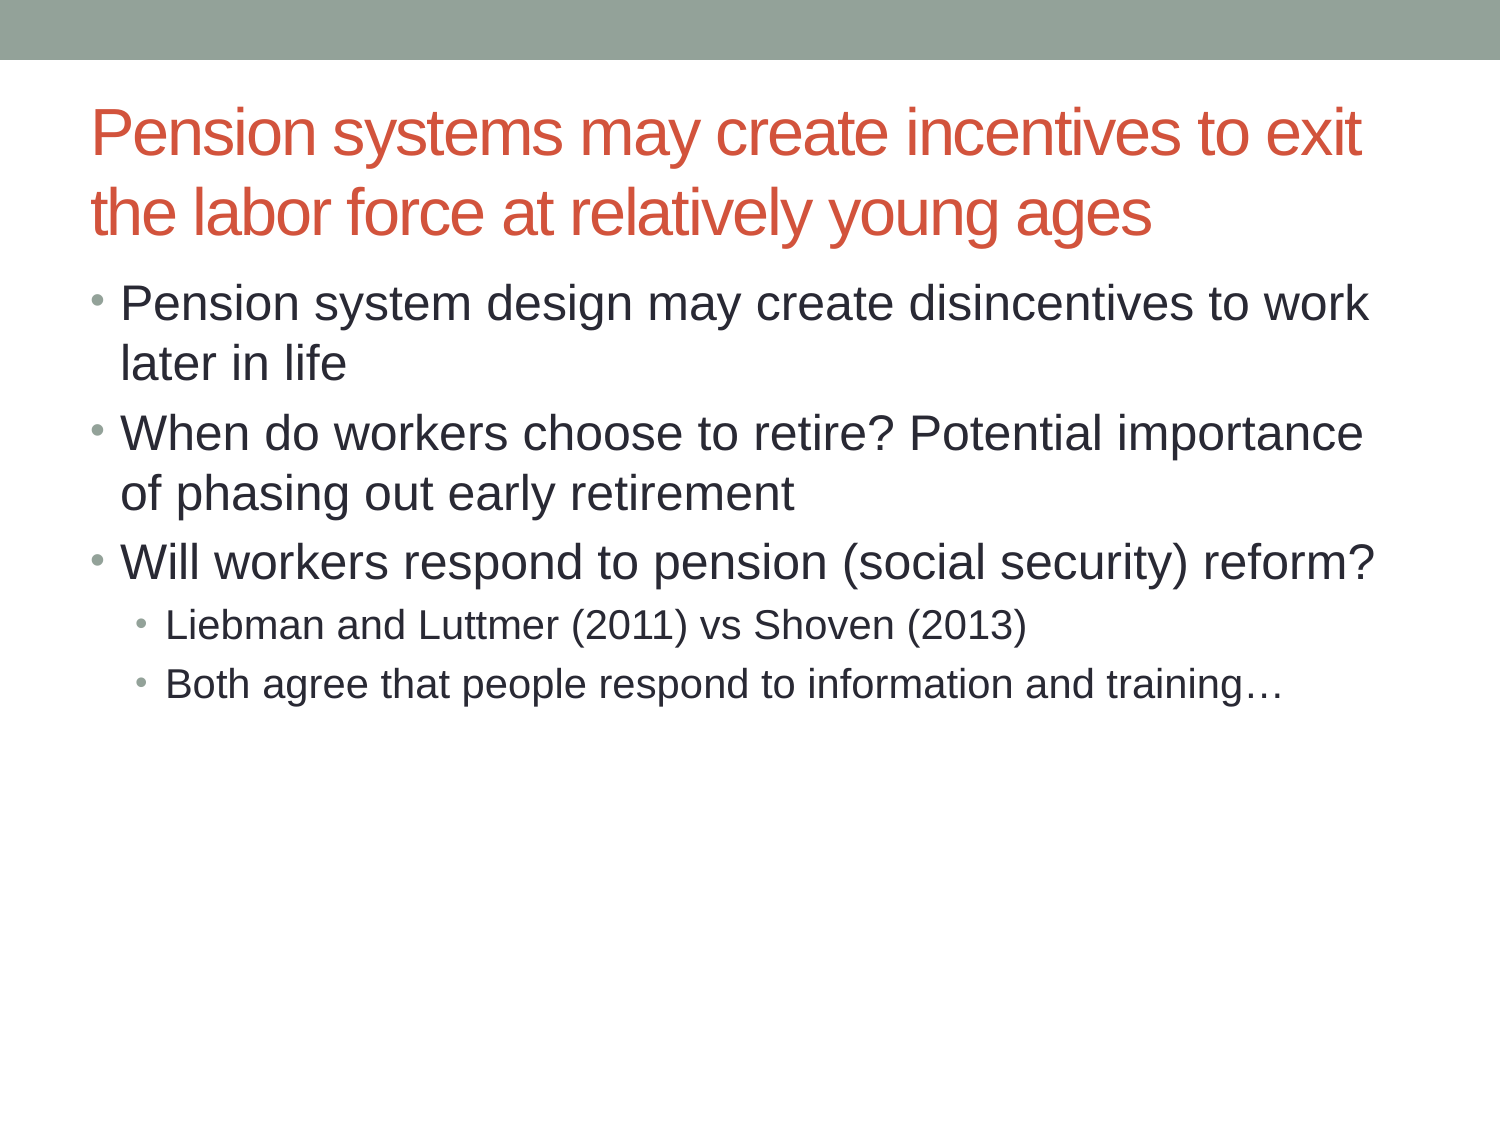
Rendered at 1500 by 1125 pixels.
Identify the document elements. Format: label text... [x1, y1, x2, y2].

title Pension systems may create incentives to exit the labor force at relatively young ages [75, 87, 1425, 250]
list Pension system design may create disincentives to work later in life When do workers choose to retire? Potential importance of phasing out early retirement Will workers respond to pension (social security) reform? Liebman and Luttmer (2011) vs Shoven (2013) Both agree that people respond to information and training… [75, 262, 1425, 1063]
